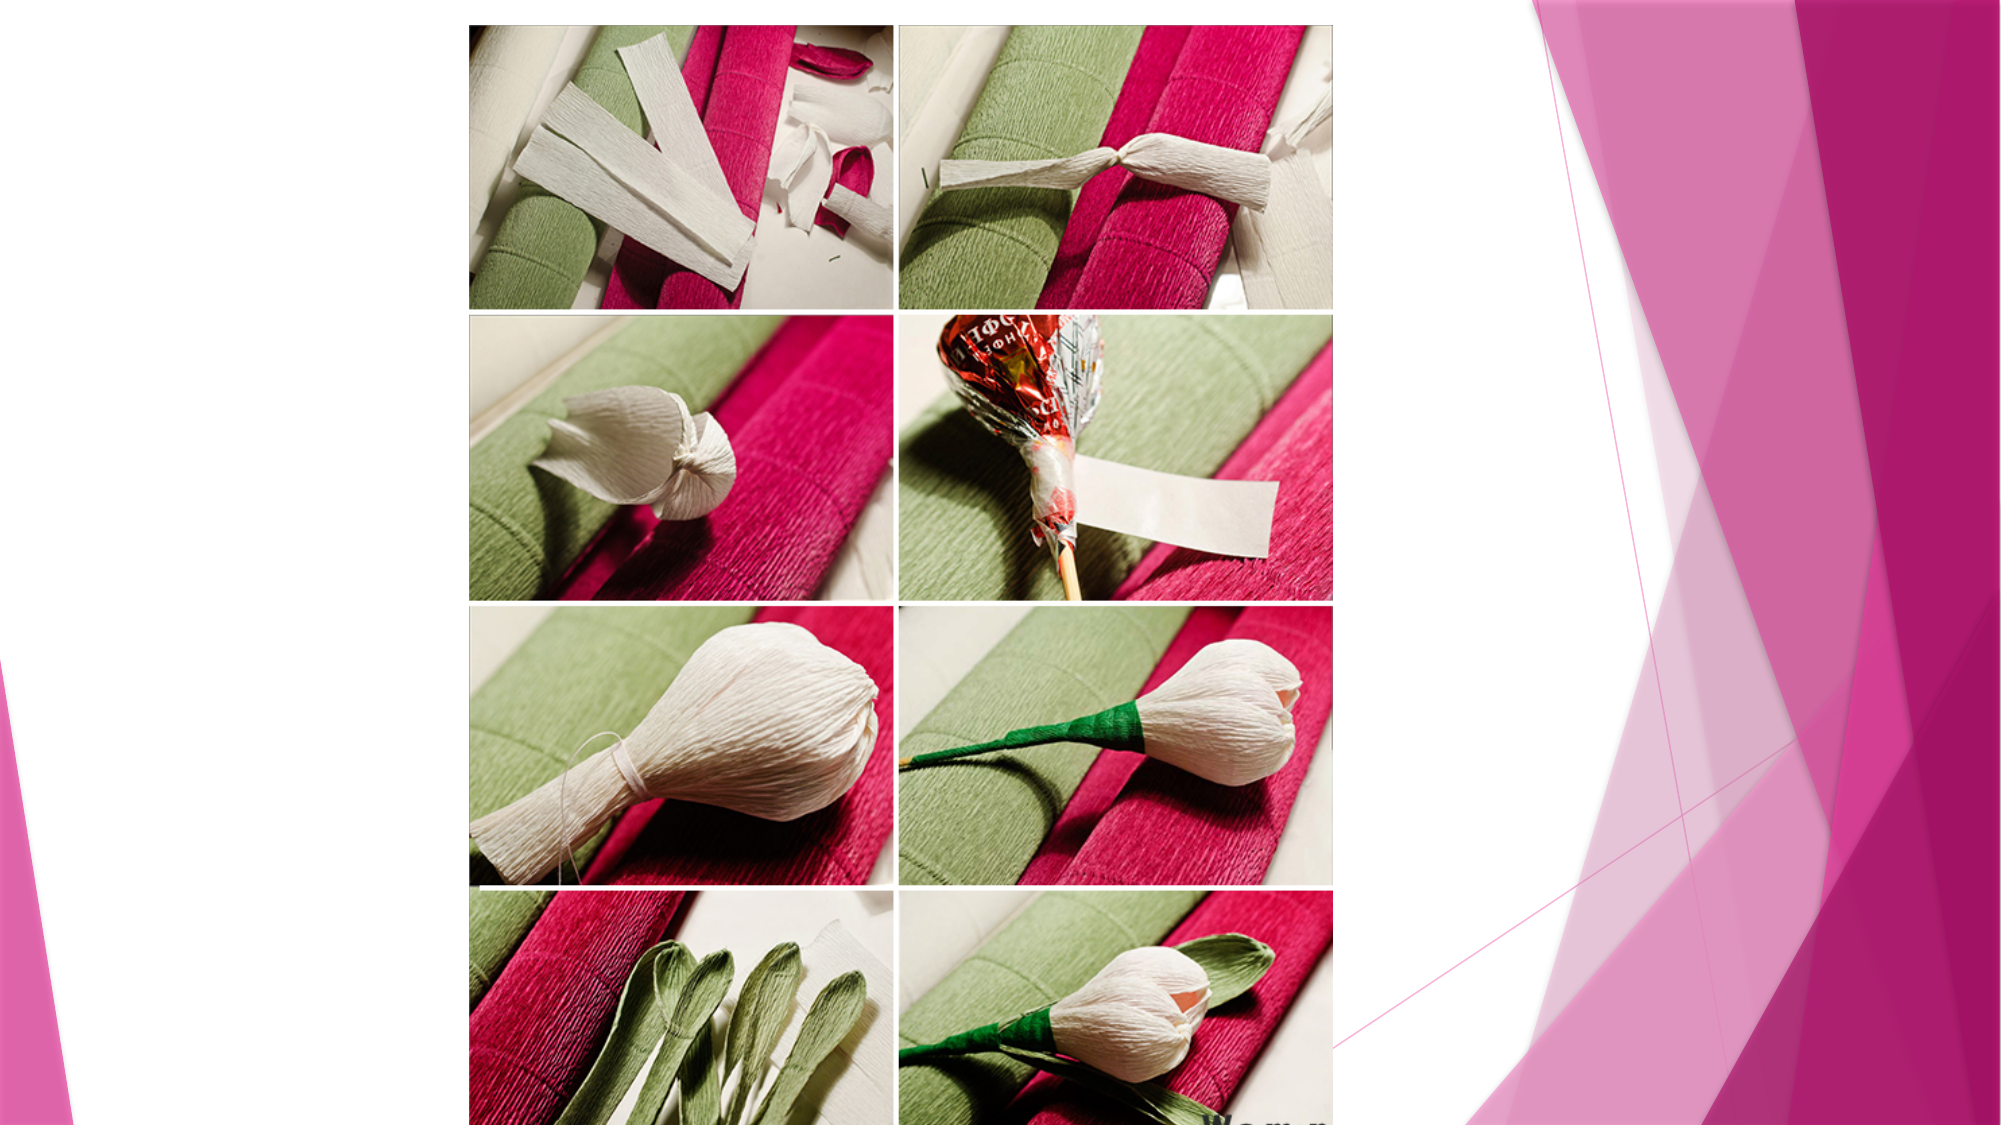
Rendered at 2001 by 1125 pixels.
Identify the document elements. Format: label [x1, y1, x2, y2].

picture [469, 25, 1334, 1125]
